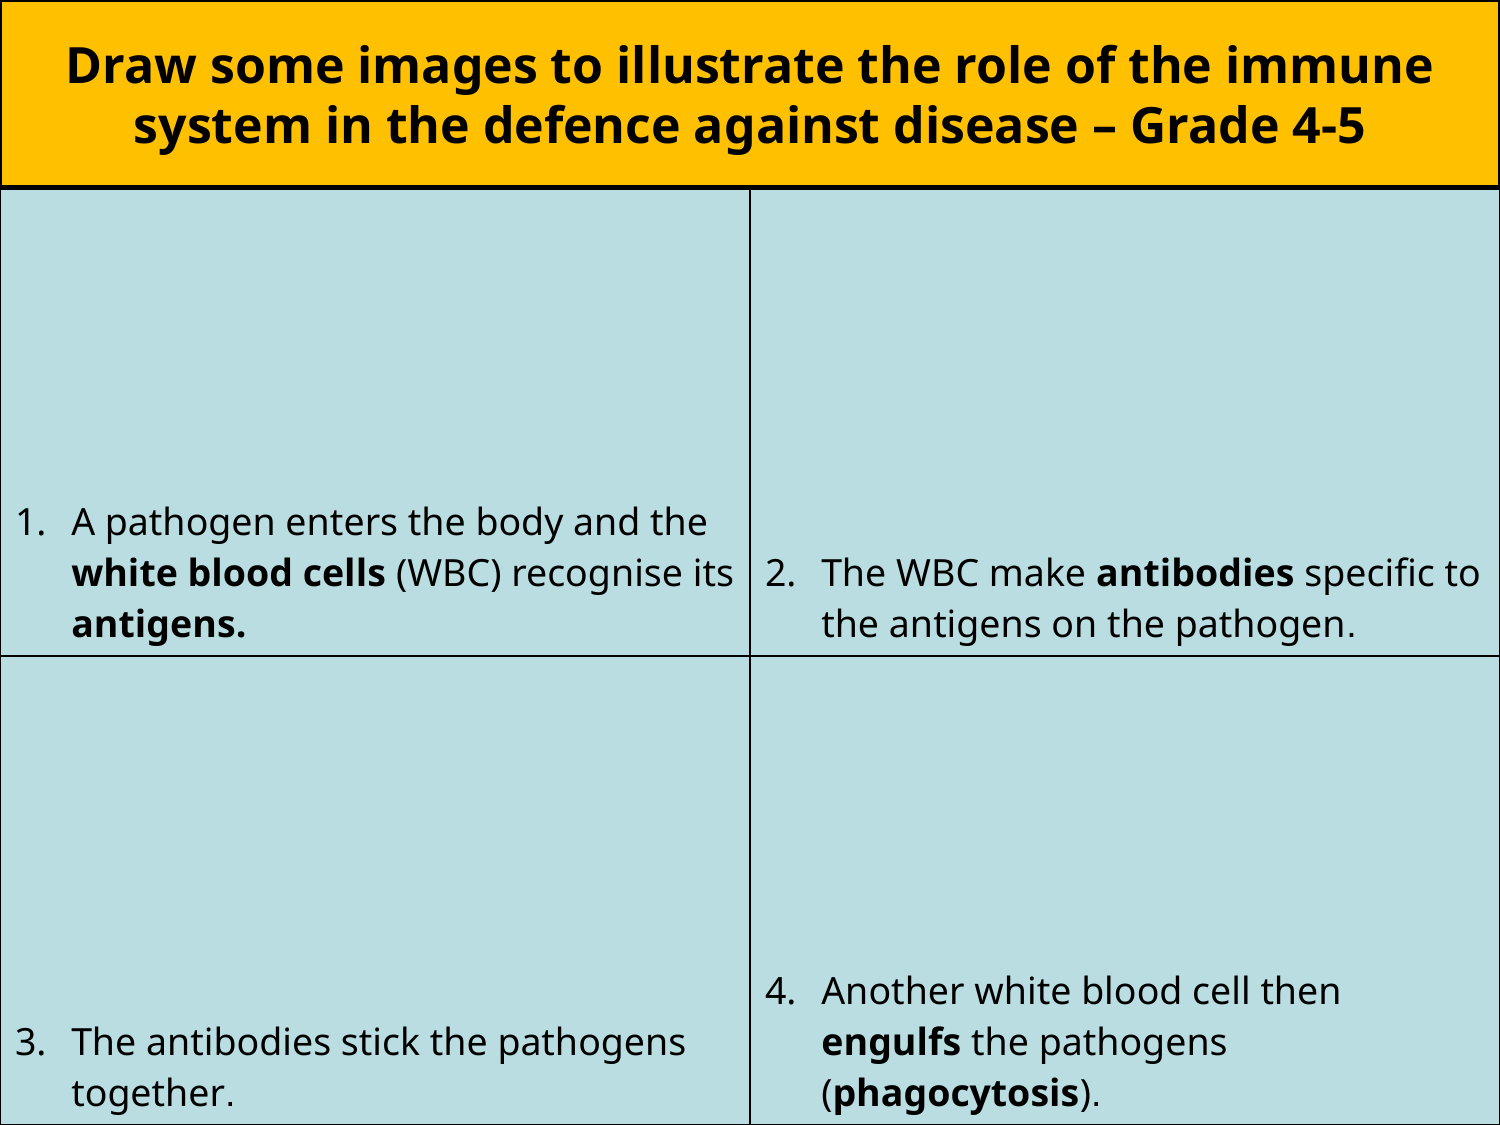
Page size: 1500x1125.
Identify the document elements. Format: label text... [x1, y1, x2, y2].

table_header The WBC make antibodies specific to the antigens on the pathogen. [751, 188, 1499, 655]
table_cell The antibodies stick the pathogens together. [1, 657, 749, 1124]
title Draw some images to illustrate the role of the immune system in the defence against disease – Grade 4-5 [0, 0, 1500, 187]
table_cell Another white blood cell then engulfs the pathogens (phagocytosis). [751, 657, 1499, 1124]
table_header A pathogen enters the body and the white blood cells (WBC) recognise its antigens. [1, 188, 749, 655]
